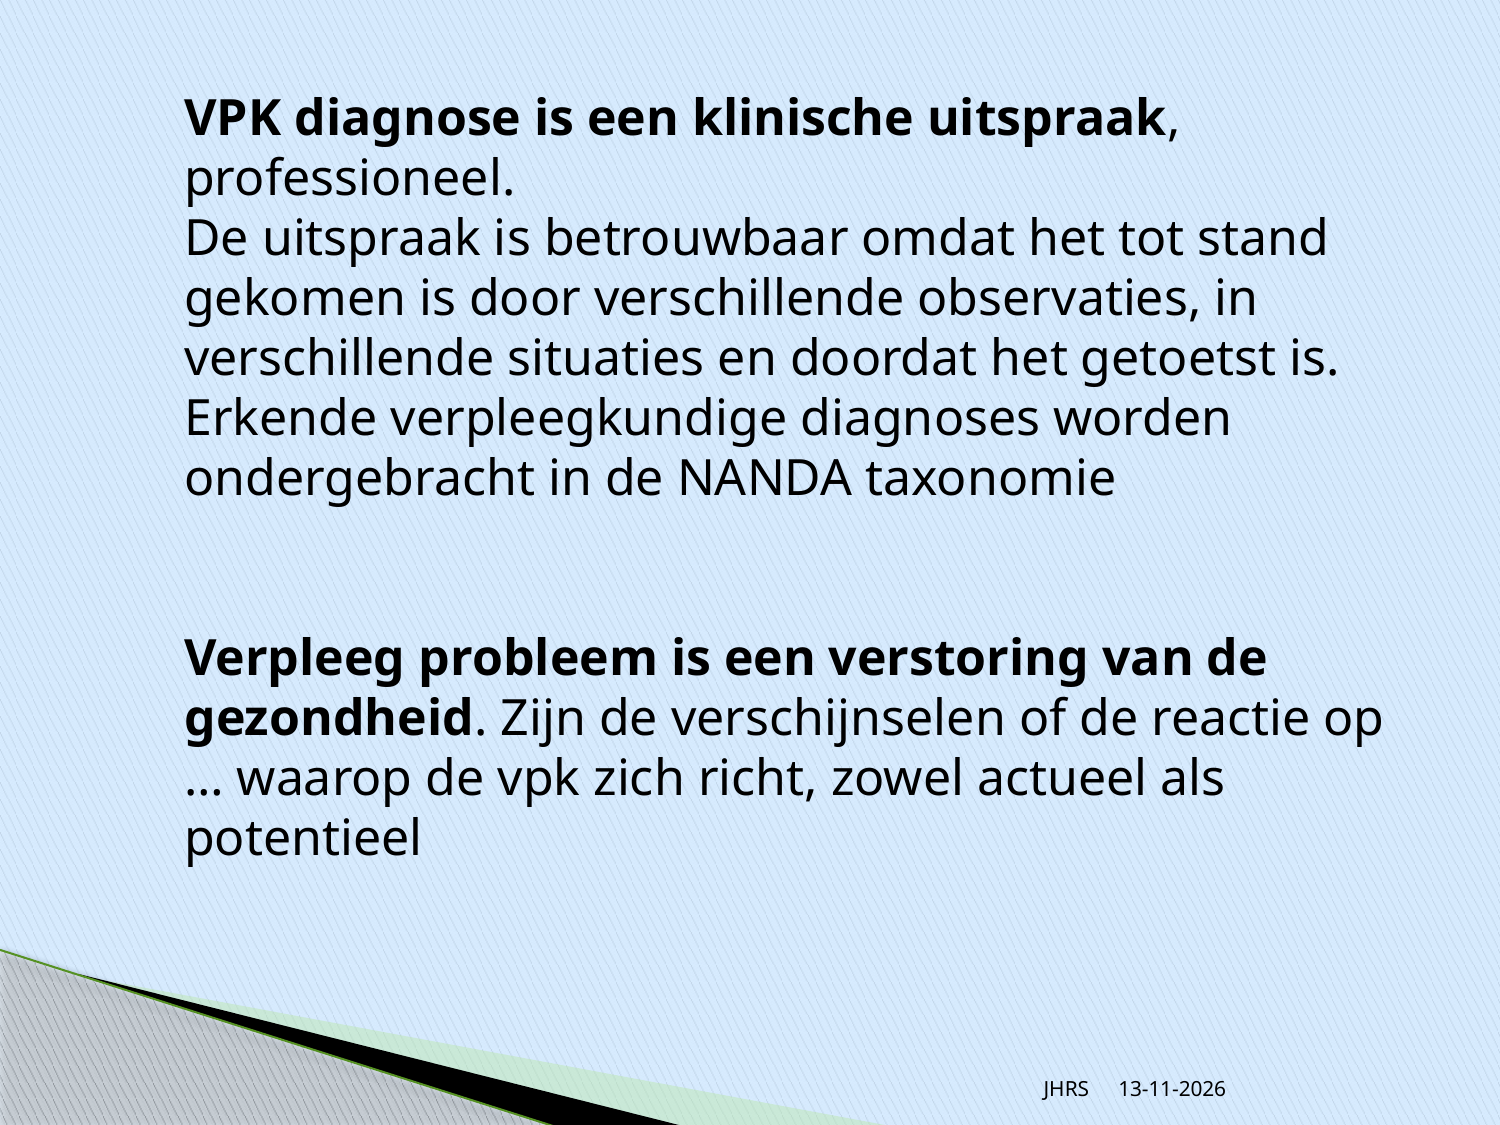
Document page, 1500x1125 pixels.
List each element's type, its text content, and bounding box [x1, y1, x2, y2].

text_box VPK diagnose is een klinische uitspraak, professioneel. De uitspraak is betrouwbaar omdat het tot stand gekomen is door verschillende observaties, in verschillende situaties en doordat het getoetst is. Erkende verpleegkundige diagnoses worden ondergebracht in de NANDA taxonomie Verpleeg probleem is een verstoring van de gezondheid. Zijn de verschijnselen of de reactie op … waarop de vpk zich richt, zowel actueel als potentieel [151, 78, 1416, 873]
footer JHRS [718, 1051, 1105, 1112]
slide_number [1105, 1051, 1419, 1112]
